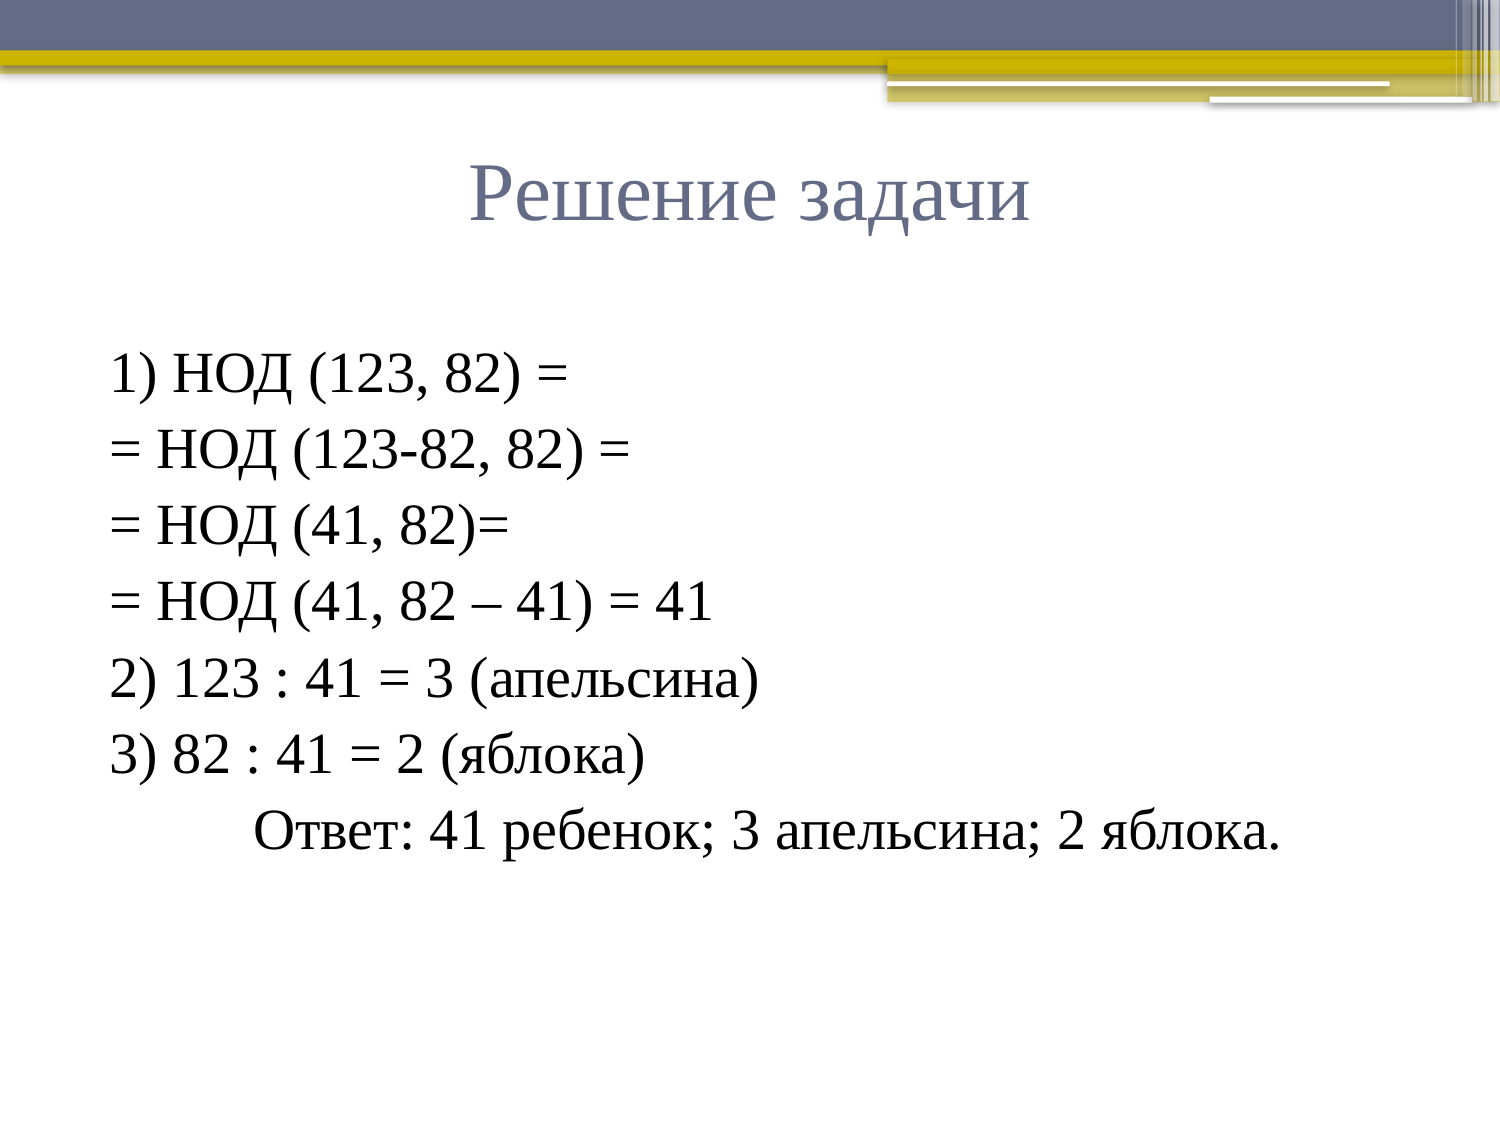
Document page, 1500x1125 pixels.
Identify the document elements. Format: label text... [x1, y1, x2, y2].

title Решение задачи [74, 74, 1426, 301]
text_box 1) НОД (123, 82) = = НОД (123-82, 82) = = НОД (41, 82)= = НОД (41, 82 – 41) = 41 2) 123 : 41 = 3 (апельсина) 3) 82 : 41 = 2 (яблока) Ответ: 41 ребенок; 3 апельсина; 2 яблока. [76, 326, 1427, 964]
